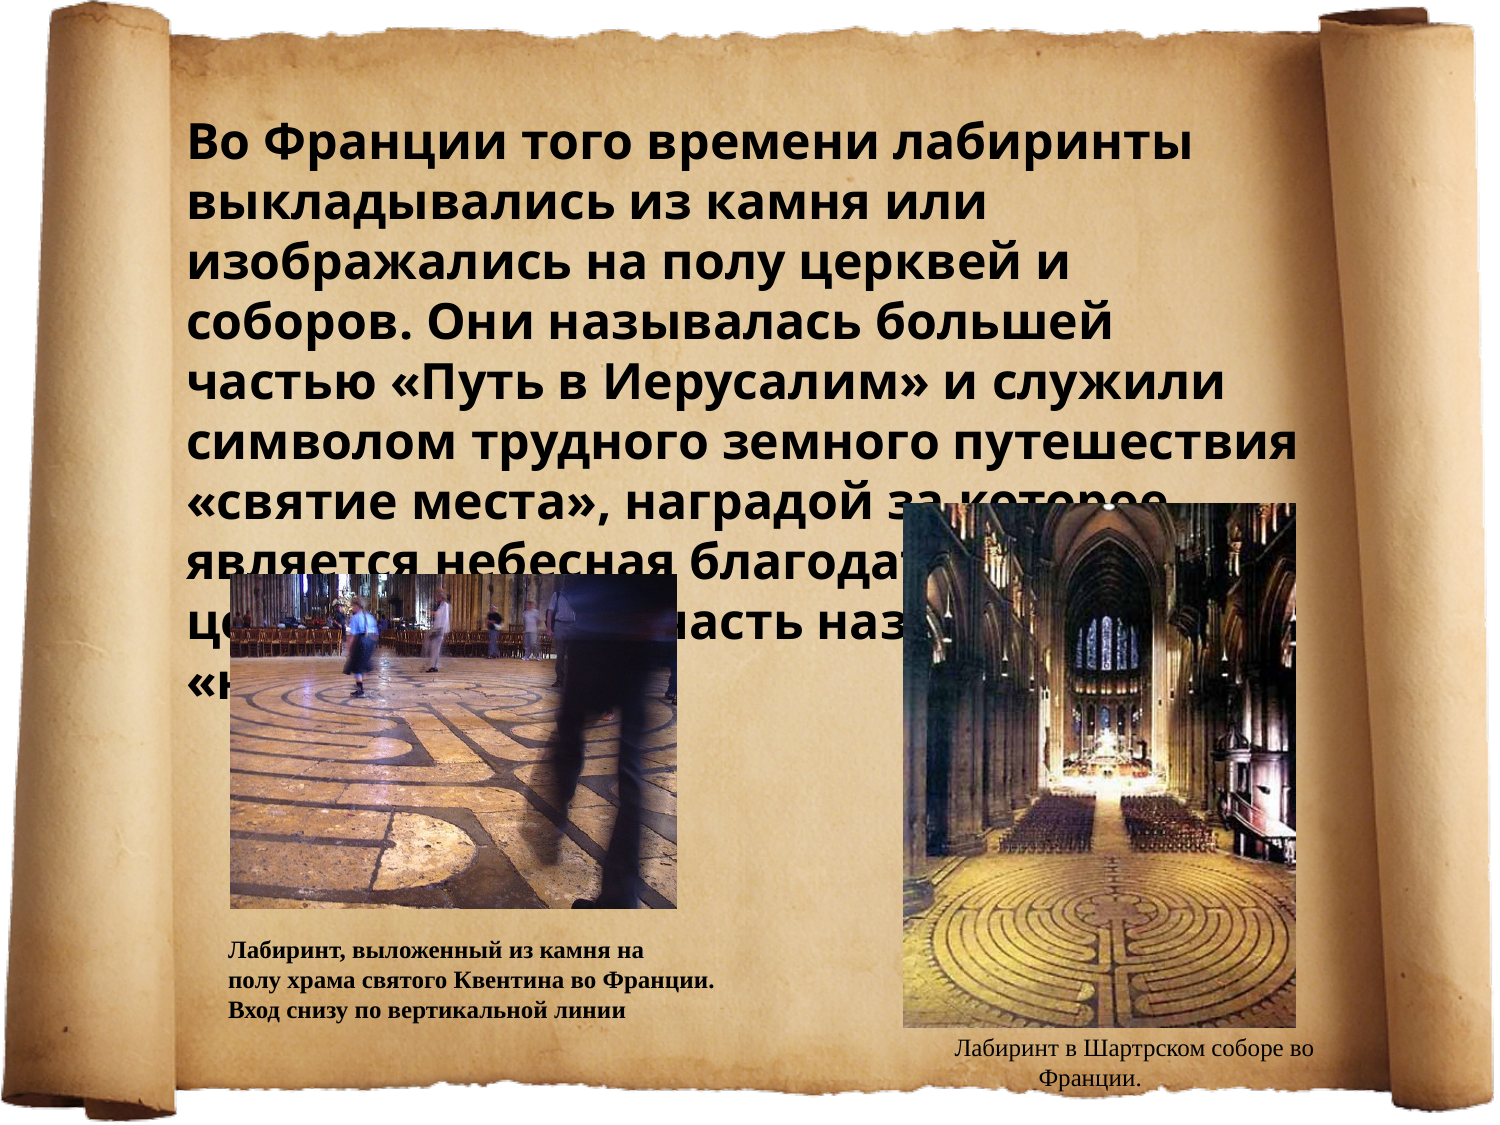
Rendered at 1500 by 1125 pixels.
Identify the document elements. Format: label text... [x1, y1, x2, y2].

text_box Лабиринт, выложенный из камня на полу храма святого Квентина во Франции. Вход снизу по вертикальной линии [175, 926, 774, 1032]
list Во Франции того времени лабиринты выкладывались из камня или изображались на полу церквей и соборов. Они называлась большей частью «Путь в Иерусалим» и служили символом трудного земного путешествия «святие места», наградой за которое является небесная благодать, поэтому центр лабиринта часть называли «небом». [170, 101, 1318, 489]
text_box Лабиринт в Шартрском соборе во Франции. [809, 1023, 1372, 1099]
picture [0, 0, 1500, 1125]
